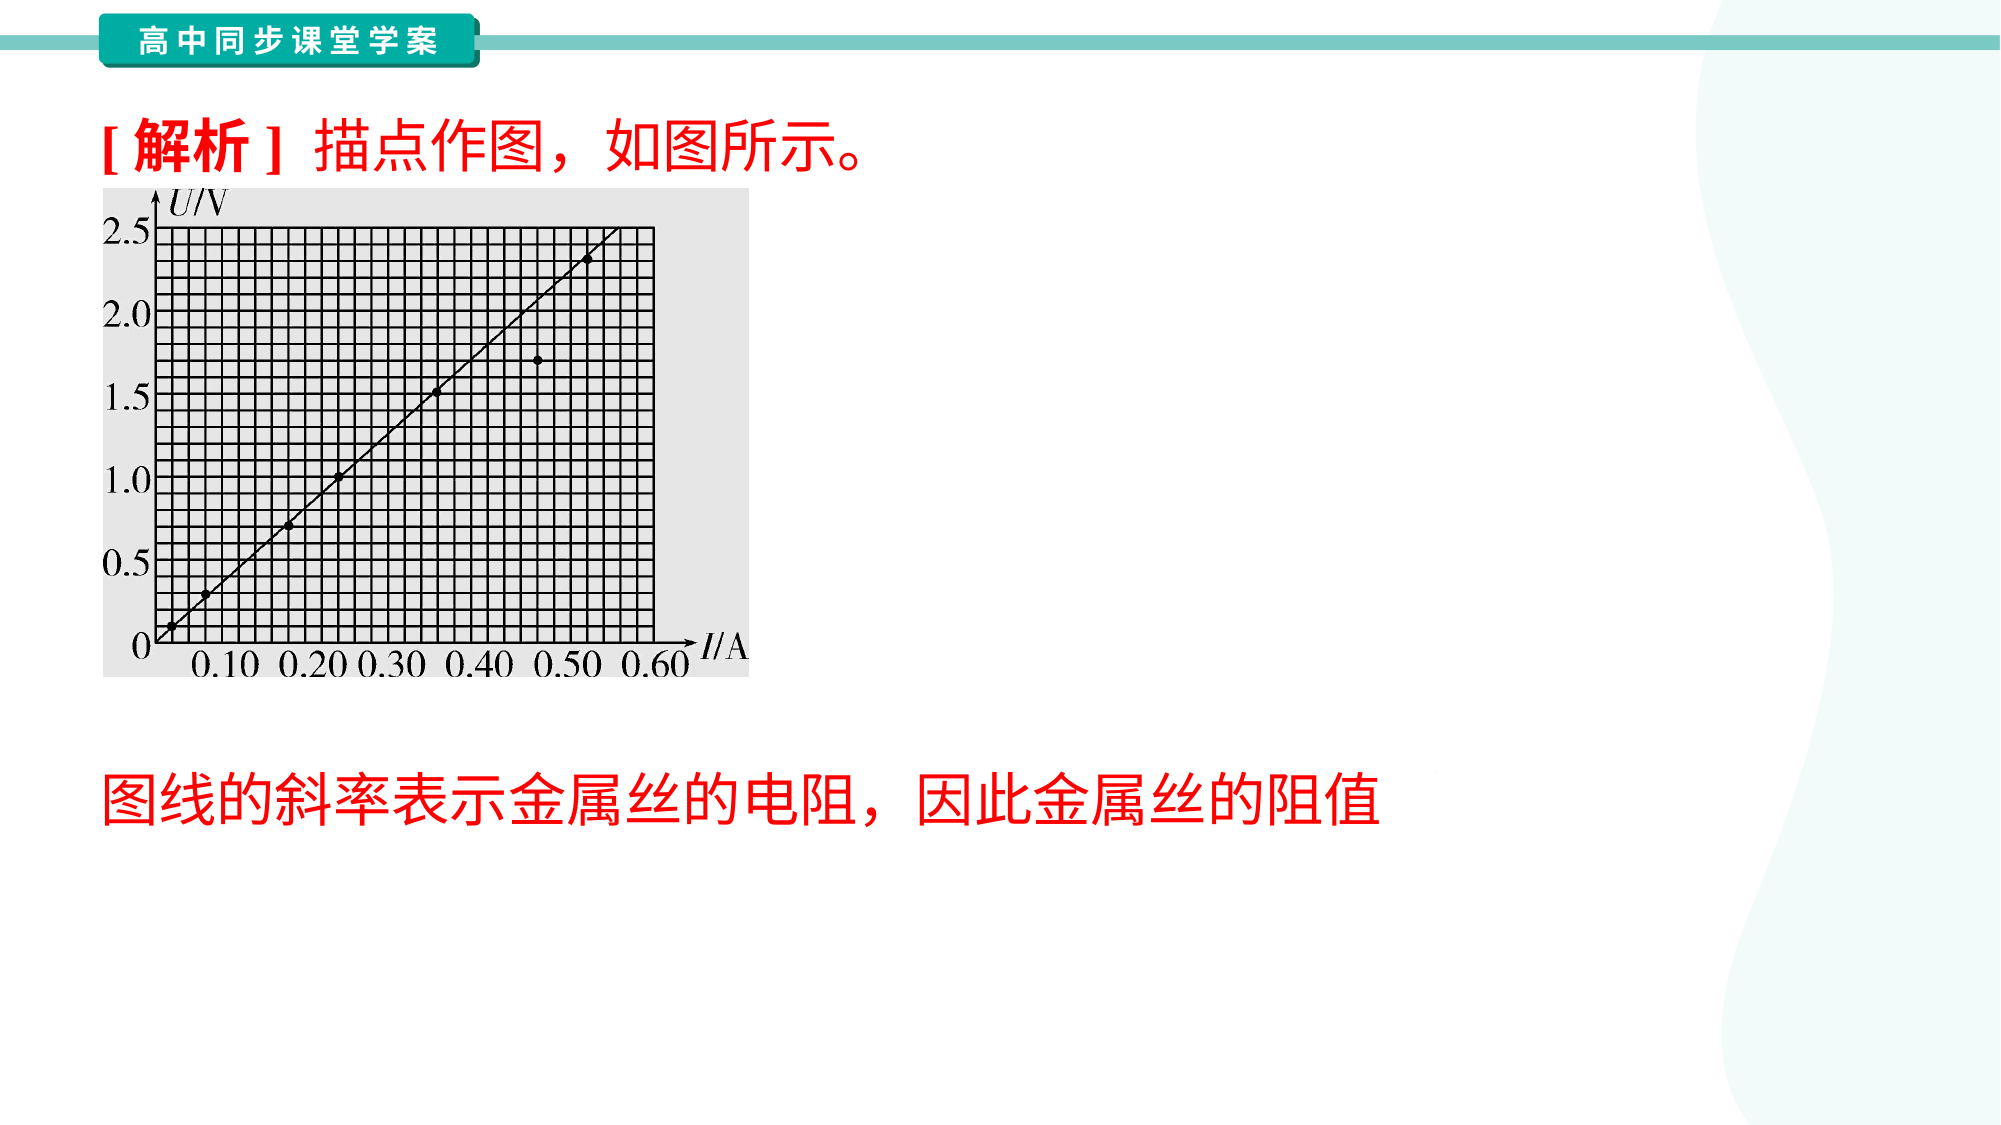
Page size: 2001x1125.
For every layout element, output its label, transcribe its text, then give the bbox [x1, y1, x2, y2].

text_box [解析] 描点作图，如图所示。 [100, 76, 1899, 168]
picture [0, 0, 2000, 1125]
